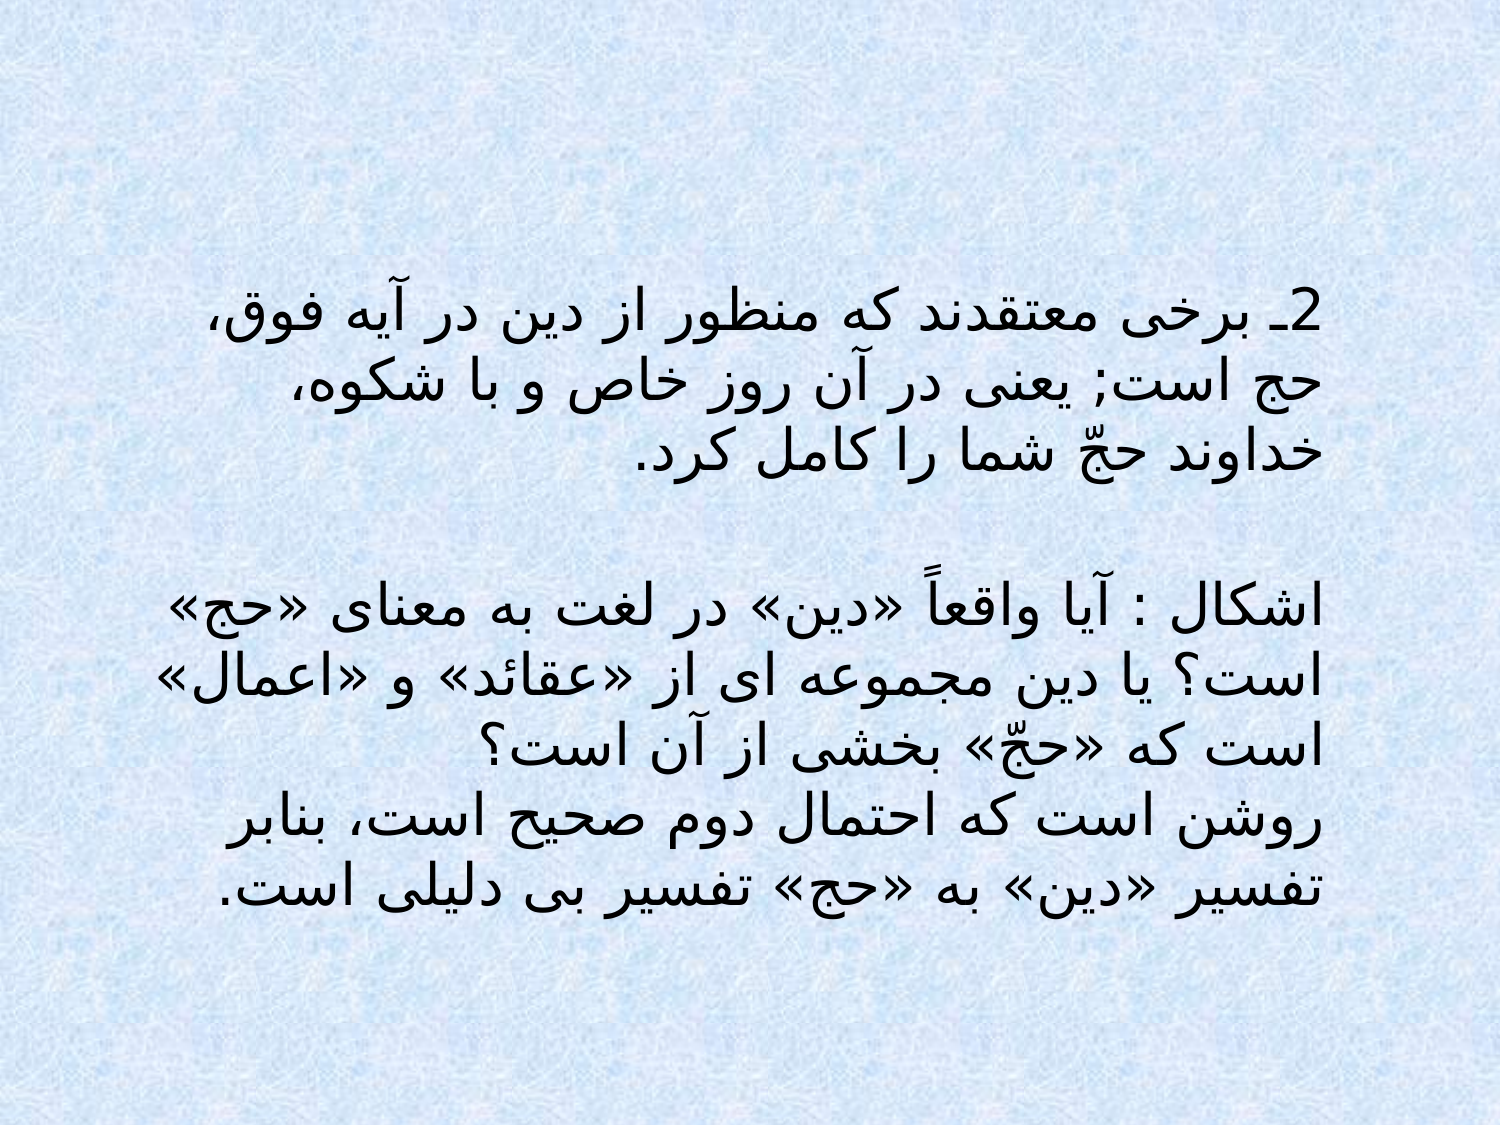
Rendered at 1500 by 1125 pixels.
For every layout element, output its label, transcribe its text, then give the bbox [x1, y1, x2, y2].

text_box 2ـ برخى معتقدند كه منظور از دين در آيه فوق، حج است; يعنى در آن روز خاص و با شكوه، خداوند حجّ شما را كامل كرد. [182, 264, 1341, 490]
text_box اشكال : آيا واقعاً «دين» در لغت به معناى «حج» است؟ يا دين مجموعه اى از «عقائد» و «اعمال» است كه «حجّ» بخشى از آن است؟ روشن است كه احتمال دوم صحيح است، بنابر تفسير «دين» به «حج» تفسير بى دليلى است. [135, 559, 1341, 925]
picture [0, 0, 1500, 1125]
